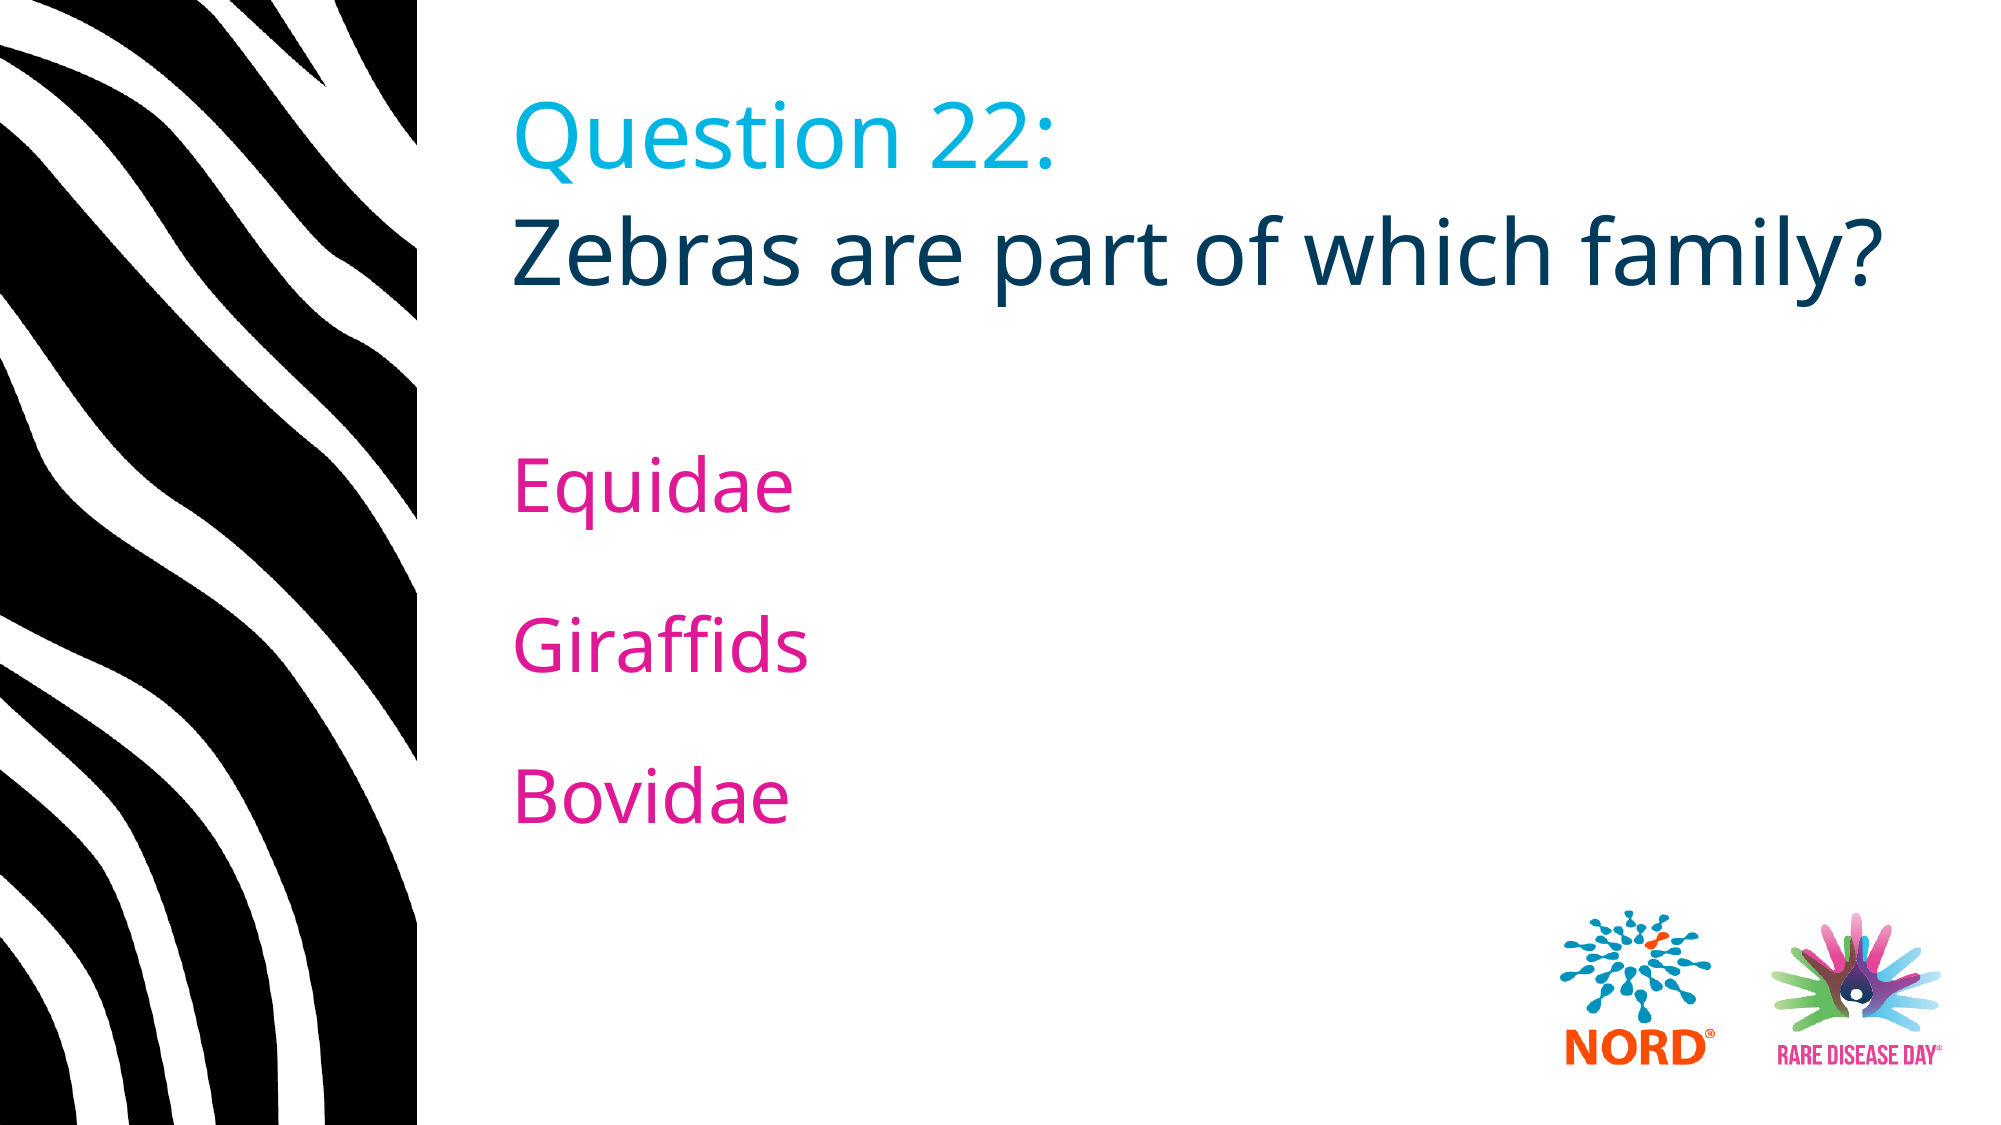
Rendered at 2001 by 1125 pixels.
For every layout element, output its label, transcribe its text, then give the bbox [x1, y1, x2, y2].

title Question 22: [496, 78, 1863, 186]
text_box Giraffids [496, 600, 1889, 711]
text_box Zebras are part of which family? [496, 186, 2000, 312]
list Equidae [496, 439, 1916, 562]
text_box Bovidae [496, 750, 1916, 880]
picture [0, 0, 2001, 1125]
